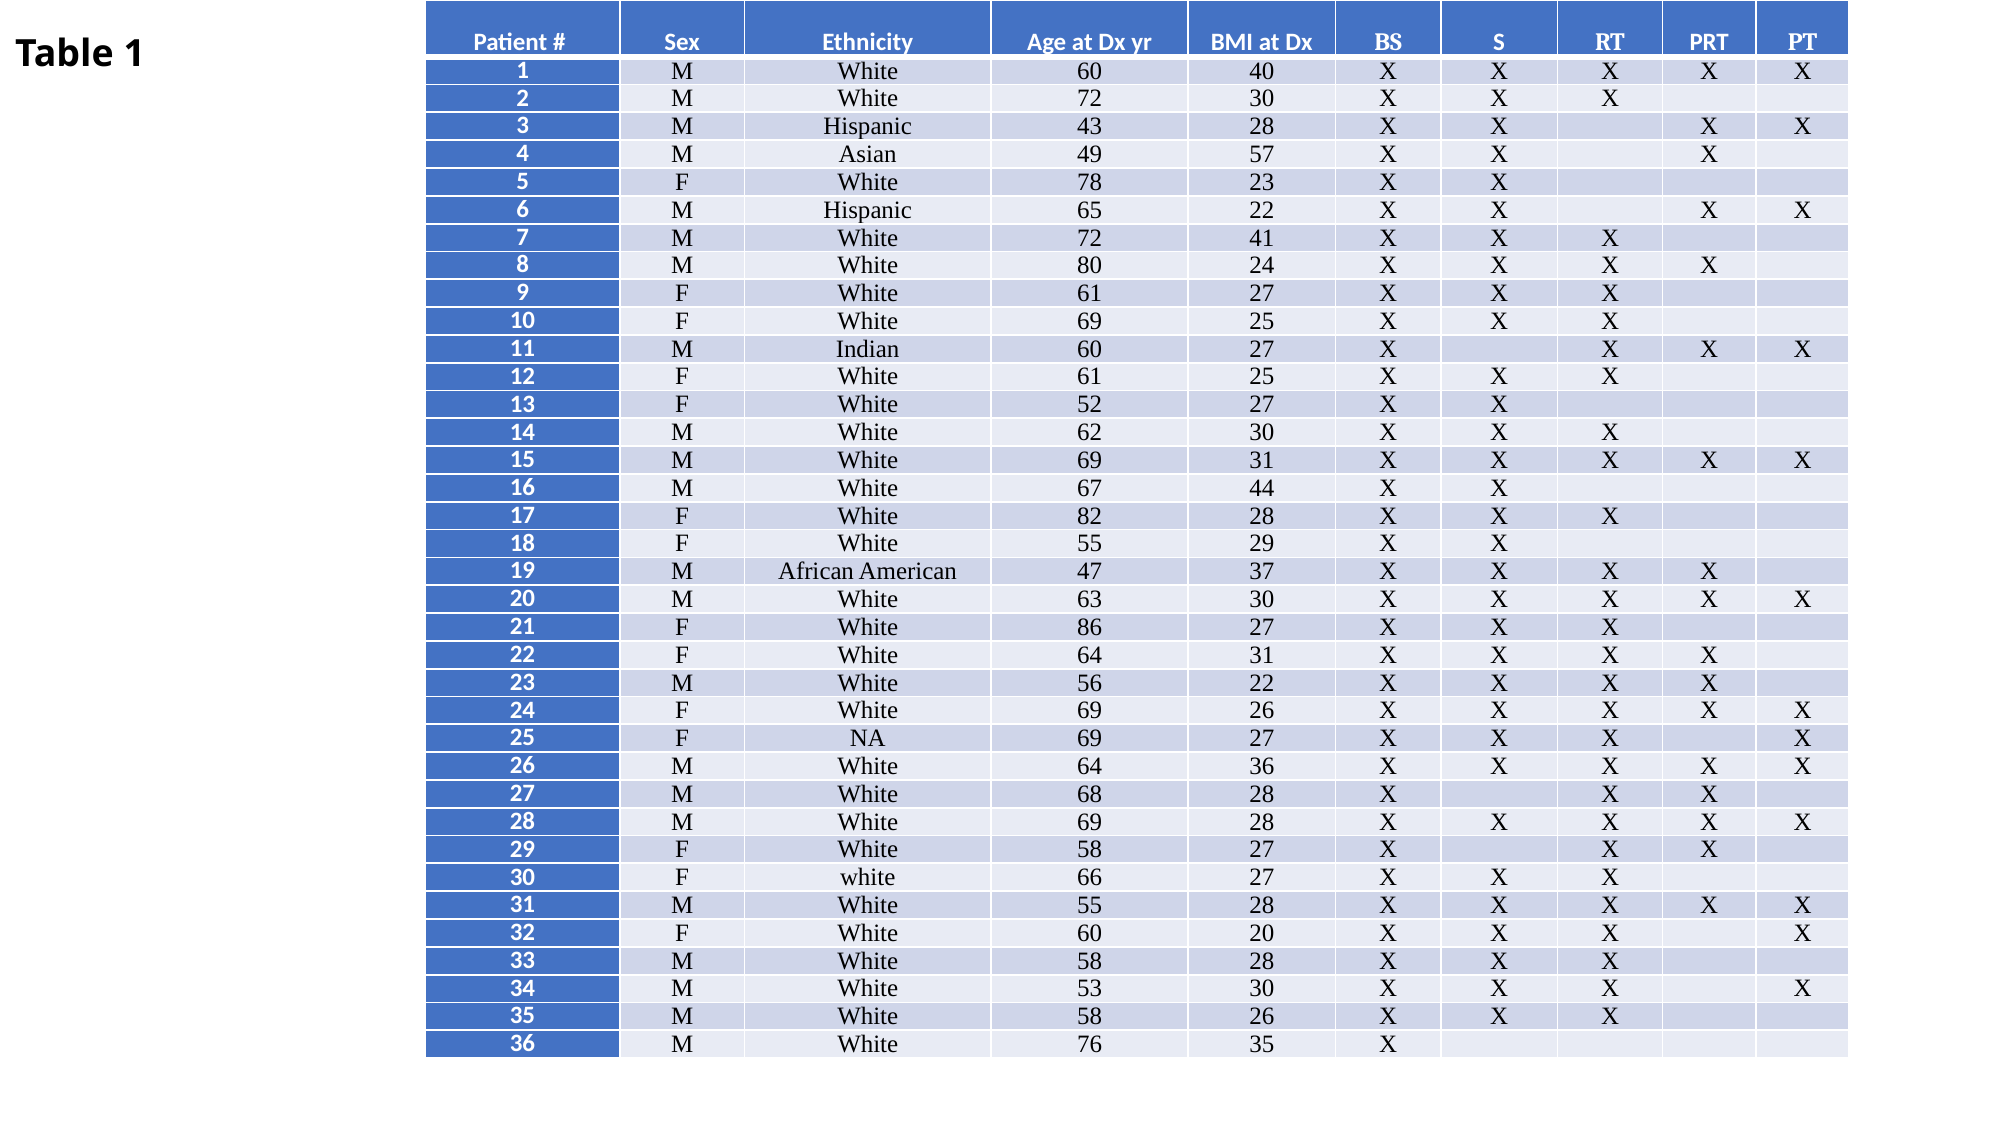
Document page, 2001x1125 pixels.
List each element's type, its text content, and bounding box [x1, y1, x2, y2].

table_cell 15 [426, 447, 619, 473]
table_cell 41 [1189, 225, 1335, 251]
table_cell [1442, 836, 1557, 862]
table_cell X [1442, 308, 1557, 334]
table_cell 60 [992, 60, 1187, 84]
table_cell X [1757, 336, 1848, 362]
table_header Ethnicity [745, 1, 990, 54]
table_cell [1663, 530, 1755, 557]
table_cell M [621, 558, 744, 584]
table_cell M [621, 670, 744, 696]
table_cell X [1757, 920, 1848, 946]
table_cell 28 [1189, 892, 1335, 918]
table_cell 64 [992, 753, 1187, 779]
table_cell X [1336, 280, 1440, 306]
table_cell X [1558, 642, 1662, 668]
table_cell 25 [426, 725, 619, 751]
table_cell X [1336, 948, 1440, 974]
table_cell X [1663, 809, 1755, 835]
table_cell 3 [426, 113, 619, 139]
table_cell 5 [426, 169, 619, 195]
table_cell White [745, 892, 990, 918]
table_cell 36 [1189, 753, 1335, 779]
table_cell 72 [992, 225, 1187, 251]
table_cell [1663, 920, 1755, 946]
table_cell 17 [426, 503, 619, 529]
table_cell NA [745, 725, 990, 751]
table_cell [1663, 364, 1755, 390]
table_cell White [745, 85, 990, 111]
table_cell 60 [992, 920, 1187, 946]
table_cell X [1663, 113, 1755, 139]
table_cell M [621, 948, 744, 974]
table_cell F [621, 280, 744, 306]
table_cell 6 [426, 197, 619, 223]
table_cell X [1442, 280, 1557, 306]
table_cell 25 [1189, 364, 1335, 390]
table_cell 58 [992, 1003, 1187, 1029]
table_cell F [621, 642, 744, 668]
table_cell [1757, 530, 1848, 557]
table_cell [1757, 280, 1848, 306]
table_cell X [1442, 391, 1557, 417]
table_cell 63 [992, 586, 1187, 612]
table_cell X [1442, 252, 1557, 278]
table_cell X [1558, 252, 1662, 278]
table_cell X [1442, 976, 1557, 1002]
table_cell [1757, 1003, 1848, 1029]
table_cell [1757, 85, 1848, 111]
table_cell [1442, 336, 1557, 362]
table_cell F [621, 614, 744, 640]
table_cell 55 [992, 892, 1187, 918]
table_cell 56 [992, 670, 1187, 696]
table_cell White [745, 697, 990, 723]
table_cell M [621, 113, 744, 139]
table_header S [1442, 1, 1557, 54]
table_cell 26 [426, 753, 619, 779]
table_cell X [1336, 197, 1440, 223]
table_cell 27 [1189, 864, 1335, 890]
table_cell X [1757, 447, 1848, 473]
table_cell 22 [426, 642, 619, 668]
table_cell X [1558, 976, 1662, 1002]
table_cell X [1757, 725, 1848, 751]
table_cell X [1336, 503, 1440, 529]
table_cell [1663, 503, 1755, 529]
table_cell 28 [1189, 809, 1335, 835]
table_cell 66 [992, 864, 1187, 890]
table_cell 26 [1189, 1003, 1335, 1029]
table_cell Hispanic [745, 113, 990, 139]
table_cell 20 [1189, 920, 1335, 946]
table_cell [1757, 364, 1848, 390]
table_cell [1558, 197, 1662, 223]
table_cell X [1663, 336, 1755, 362]
table_cell [1558, 113, 1662, 139]
table_cell X [1442, 614, 1557, 640]
table_cell 64 [992, 642, 1187, 668]
table_cell X [1336, 864, 1440, 890]
table_cell X [1336, 252, 1440, 278]
table_cell F [621, 725, 744, 751]
table_cell [1663, 419, 1755, 445]
table_cell X [1442, 85, 1557, 111]
table_cell 22 [1189, 670, 1335, 696]
table_cell 57 [1189, 141, 1335, 167]
table_cell [1757, 169, 1848, 195]
table_cell [1663, 280, 1755, 306]
table_header Sex [621, 1, 744, 54]
table_cell X [1663, 836, 1755, 862]
table_cell 86 [992, 614, 1187, 640]
table_header RT [1558, 1, 1662, 54]
table_cell X [1336, 670, 1440, 696]
table_cell M [621, 252, 744, 278]
table_cell M [621, 447, 744, 473]
table_cell White [745, 391, 990, 417]
table_cell 14 [426, 419, 619, 445]
table_cell [1663, 475, 1755, 501]
table_cell White [745, 920, 990, 946]
table_cell Indian [745, 336, 990, 362]
table_cell 29 [426, 836, 619, 862]
table_cell X [1336, 447, 1440, 473]
table_cell X [1442, 558, 1557, 584]
table_cell X [1558, 864, 1662, 890]
table_cell White [745, 809, 990, 835]
table_cell X [1442, 447, 1557, 473]
table_cell 24 [426, 697, 619, 723]
table_cell X [1558, 920, 1662, 946]
table_cell [1757, 670, 1848, 696]
table_cell [1442, 1031, 1557, 1057]
table_cell 27 [426, 781, 619, 807]
table_cell X [1336, 1003, 1440, 1029]
table_cell X [1757, 753, 1848, 779]
table_cell X [1558, 1003, 1662, 1029]
table_cell [1558, 391, 1662, 417]
table_cell [1558, 141, 1662, 167]
table_cell X [1757, 60, 1848, 84]
table_cell X [1336, 836, 1440, 862]
table_cell [1663, 1003, 1755, 1029]
table_cell X [1558, 364, 1662, 390]
table_cell [1757, 948, 1848, 974]
table_cell X [1558, 60, 1662, 84]
table_cell [1663, 308, 1755, 334]
table_cell X [1663, 670, 1755, 696]
table_cell 76 [992, 1031, 1187, 1057]
table_cell 2 [426, 85, 619, 111]
table_cell White [745, 836, 990, 862]
table_cell X [1558, 892, 1662, 918]
table_cell 61 [992, 364, 1187, 390]
table_cell X [1442, 113, 1557, 139]
table_cell 30 [1189, 419, 1335, 445]
table_cell M [621, 753, 744, 779]
table_cell 49 [992, 141, 1187, 167]
table_cell X [1336, 113, 1440, 139]
table_cell 29 [1189, 530, 1335, 557]
table_cell [1663, 391, 1755, 417]
table_cell X [1442, 948, 1557, 974]
table_cell X [1336, 85, 1440, 111]
table_cell X [1663, 447, 1755, 473]
table_cell X [1442, 364, 1557, 390]
table_cell [1663, 225, 1755, 251]
table_cell 65 [992, 197, 1187, 223]
table_cell 78 [992, 169, 1187, 195]
table_cell 24 [1189, 252, 1335, 278]
table_cell [1757, 503, 1848, 529]
table_cell X [1442, 60, 1557, 84]
table_cell 69 [992, 725, 1187, 751]
table_cell X [1757, 586, 1848, 612]
table_cell 69 [992, 809, 1187, 835]
table_cell 53 [992, 976, 1187, 1002]
table_cell White [745, 781, 990, 807]
table_cell X [1663, 892, 1755, 918]
table_cell 18 [426, 530, 619, 557]
table_cell X [1558, 308, 1662, 334]
table_cell 31 [1189, 447, 1335, 473]
table_cell 21 [426, 614, 619, 640]
table_cell 31 [1189, 642, 1335, 668]
table_cell 28 [1189, 781, 1335, 807]
table_cell M [621, 419, 744, 445]
table_cell 12 [426, 364, 619, 390]
table_cell 69 [992, 697, 1187, 723]
table_cell 43 [992, 113, 1187, 139]
table_cell [1558, 475, 1662, 501]
table_header Age at Dx yr [992, 1, 1187, 54]
table_cell M [621, 225, 744, 251]
table_cell [1757, 558, 1848, 584]
table_cell M [621, 781, 744, 807]
table_cell White [745, 1031, 990, 1057]
table_cell X [1336, 781, 1440, 807]
table_cell [1757, 1031, 1848, 1057]
table_cell [1757, 781, 1848, 807]
table_cell [1663, 725, 1755, 751]
table_cell X [1442, 670, 1557, 696]
table_cell [1663, 976, 1755, 1002]
table_cell 30 [1189, 586, 1335, 612]
table_cell X [1558, 336, 1662, 362]
table_cell X [1558, 419, 1662, 445]
table_cell M [621, 197, 744, 223]
table_cell X [1336, 920, 1440, 946]
table_cell [1757, 308, 1848, 334]
table_cell X [1336, 809, 1440, 835]
table_cell 36 [426, 1031, 619, 1057]
table_cell 72 [992, 85, 1187, 111]
table_cell 31 [426, 892, 619, 918]
table_cell [1757, 141, 1848, 167]
table_cell 60 [992, 336, 1187, 362]
table_cell X [1442, 920, 1557, 946]
table_cell Hispanic [745, 197, 990, 223]
table_cell 4 [426, 141, 619, 167]
table_cell 67 [992, 475, 1187, 501]
table_cell X [1558, 614, 1662, 640]
table_cell 44 [1189, 475, 1335, 501]
table_cell 27 [1189, 391, 1335, 417]
table_cell X [1442, 169, 1557, 195]
table_cell White [745, 976, 990, 1002]
table_cell [1663, 864, 1755, 890]
table_cell [1663, 85, 1755, 111]
table_cell 40 [1189, 60, 1335, 84]
table_cell X [1336, 614, 1440, 640]
table_cell F [621, 697, 744, 723]
table_cell X [1663, 697, 1755, 723]
table_cell F [621, 836, 744, 862]
table_header BS [1336, 1, 1440, 54]
table_cell X [1663, 753, 1755, 779]
table_cell 47 [992, 558, 1187, 584]
table_cell F [621, 920, 744, 946]
table_header BMI at Dx [1189, 1, 1335, 54]
table_cell 28 [1189, 948, 1335, 974]
table_cell X [1757, 892, 1848, 918]
table_cell X [1558, 670, 1662, 696]
table_cell X [1663, 141, 1755, 167]
table_cell 26 [1189, 697, 1335, 723]
table_cell X [1336, 391, 1440, 417]
table_cell F [621, 503, 744, 529]
table_cell 23 [426, 670, 619, 696]
table_cell White [745, 614, 990, 640]
table_cell X [1558, 753, 1662, 779]
table_cell X [1336, 725, 1440, 751]
table_cell X [1336, 336, 1440, 362]
table_cell White [745, 280, 990, 306]
table_cell X [1558, 503, 1662, 529]
table_cell X [1442, 475, 1557, 501]
table_cell [1558, 1031, 1662, 1057]
table_cell X [1336, 697, 1440, 723]
table_header PRT [1663, 1, 1755, 54]
table_cell 69 [992, 447, 1187, 473]
table_cell F [621, 364, 744, 390]
table_cell [1757, 475, 1848, 501]
table_cell 33 [426, 948, 619, 974]
table_cell X [1558, 781, 1662, 807]
table_cell [1757, 391, 1848, 417]
table_cell X [1757, 113, 1848, 139]
table_cell [1558, 530, 1662, 557]
table_cell X [1442, 419, 1557, 445]
table_cell 55 [992, 530, 1187, 557]
table_cell 27 [1189, 280, 1335, 306]
table_cell 27 [1189, 336, 1335, 362]
table_cell 37 [1189, 558, 1335, 584]
table_cell X [1757, 976, 1848, 1002]
table_cell X [1757, 697, 1848, 723]
table_cell X [1442, 503, 1557, 529]
table_cell 80 [992, 252, 1187, 278]
table_cell X [1442, 697, 1557, 723]
table_cell X [1442, 642, 1557, 668]
table_cell [1663, 1031, 1755, 1057]
table_cell X [1442, 864, 1557, 890]
table_header Patient # [426, 1, 619, 54]
table_cell White [745, 1003, 990, 1029]
table_cell White [745, 364, 990, 390]
table_cell X [1442, 141, 1557, 167]
table_cell White [745, 948, 990, 974]
table_cell 62 [992, 419, 1187, 445]
table_cell M [621, 475, 744, 501]
table_cell 52 [992, 391, 1187, 417]
table_cell X [1336, 475, 1440, 501]
table_cell 30 [426, 864, 619, 890]
table_cell X [1336, 642, 1440, 668]
table_cell 82 [992, 503, 1187, 529]
table_cell M [621, 85, 744, 111]
table_header PT [1757, 1, 1848, 54]
table_cell X [1442, 530, 1557, 557]
table_cell X [1442, 1003, 1557, 1029]
table_cell M [621, 1003, 744, 1029]
table_cell white [745, 864, 990, 890]
table_cell White [745, 169, 990, 195]
table_cell X [1336, 530, 1440, 557]
table_cell 30 [1189, 85, 1335, 111]
table_cell M [621, 586, 744, 612]
table_cell X [1558, 85, 1662, 111]
table_cell X [1558, 558, 1662, 584]
table_cell F [621, 864, 744, 890]
table_cell 8 [426, 252, 619, 278]
title Table 1 [0, 0, 167, 109]
table_cell M [621, 60, 744, 84]
table_cell X [1336, 419, 1440, 445]
table_cell X [1558, 725, 1662, 751]
table_cell [1757, 225, 1848, 251]
table_cell 30 [1189, 976, 1335, 1002]
table_cell [1757, 836, 1848, 862]
table_cell African American [745, 558, 990, 584]
table_cell 20 [426, 586, 619, 612]
table_cell X [1558, 586, 1662, 612]
table_cell X [1663, 781, 1755, 807]
table_cell 35 [1189, 1031, 1335, 1057]
table_cell 58 [992, 836, 1187, 862]
table_cell X [1757, 197, 1848, 223]
table_cell X [1558, 809, 1662, 835]
table_cell X [1663, 197, 1755, 223]
table_cell X [1336, 1031, 1440, 1057]
table_cell X [1663, 642, 1755, 668]
table_cell F [621, 530, 744, 557]
table_cell 16 [426, 475, 619, 501]
table_cell M [621, 976, 744, 1002]
table_cell 68 [992, 781, 1187, 807]
table_cell X [1663, 252, 1755, 278]
table_cell 23 [1189, 169, 1335, 195]
table_cell X [1336, 753, 1440, 779]
table_cell M [621, 141, 744, 167]
table_cell X [1336, 586, 1440, 612]
table_cell White [745, 670, 990, 696]
table_cell 27 [1189, 614, 1335, 640]
table_cell X [1442, 809, 1557, 835]
table_cell [1558, 169, 1662, 195]
table_cell X [1442, 586, 1557, 612]
table_cell X [1336, 141, 1440, 167]
table_cell X [1558, 836, 1662, 862]
table_cell 32 [426, 920, 619, 946]
table_cell Asian [745, 141, 990, 167]
table_cell White [745, 503, 990, 529]
table_cell White [745, 475, 990, 501]
table_cell 34 [426, 976, 619, 1002]
table_cell [1757, 419, 1848, 445]
table_cell 7 [426, 225, 619, 251]
table_cell X [1336, 558, 1440, 584]
table_cell White [745, 419, 990, 445]
table_cell X [1558, 948, 1662, 974]
table_cell White [745, 447, 990, 473]
table_cell 22 [1189, 197, 1335, 223]
table_cell X [1757, 809, 1848, 835]
table_cell X [1336, 364, 1440, 390]
table_cell [1663, 614, 1755, 640]
table_cell 27 [1189, 725, 1335, 751]
table_cell X [1442, 225, 1557, 251]
table_cell 28 [1189, 113, 1335, 139]
table_cell [1442, 781, 1557, 807]
table_cell X [1336, 60, 1440, 84]
table_cell X [1442, 725, 1557, 751]
table_cell X [1442, 753, 1557, 779]
table_cell 1 [426, 60, 619, 84]
table_cell White [745, 753, 990, 779]
table_cell White [745, 586, 990, 612]
table_cell 28 [426, 809, 619, 835]
table_cell X [1442, 197, 1557, 223]
table_cell 27 [1189, 836, 1335, 862]
table_cell M [621, 809, 744, 835]
table_cell 58 [992, 948, 1187, 974]
table_cell 9 [426, 280, 619, 306]
table_cell X [1663, 60, 1755, 84]
table_cell [1663, 169, 1755, 195]
table_cell M [621, 336, 744, 362]
table_cell [1757, 642, 1848, 668]
table_cell X [1336, 976, 1440, 1002]
table_cell X [1558, 225, 1662, 251]
table_cell [1757, 252, 1848, 278]
table_cell M [621, 892, 744, 918]
table_cell X [1336, 225, 1440, 251]
table_cell 10 [426, 308, 619, 334]
table_cell [1757, 864, 1848, 890]
table_cell X [1558, 697, 1662, 723]
table_cell M [621, 1031, 744, 1057]
table_cell 13 [426, 391, 619, 417]
table_cell F [621, 169, 744, 195]
table_cell [1757, 614, 1848, 640]
table_cell X [1558, 447, 1662, 473]
table_cell X [1442, 892, 1557, 918]
table_cell F [621, 308, 744, 334]
table_cell 19 [426, 558, 619, 584]
table_cell White [745, 60, 990, 84]
table_cell X [1336, 892, 1440, 918]
table_cell F [621, 391, 744, 417]
table_cell X [1663, 586, 1755, 612]
table_cell 35 [426, 1003, 619, 1029]
table_cell X [1663, 558, 1755, 584]
table_cell 11 [426, 336, 619, 362]
table_cell 25 [1189, 308, 1335, 334]
table_cell White [745, 252, 990, 278]
table_cell X [1336, 169, 1440, 195]
table_cell X [1558, 280, 1662, 306]
table_cell White [745, 225, 990, 251]
table_cell White [745, 530, 990, 557]
table_cell 69 [992, 308, 1187, 334]
table_cell White [745, 642, 990, 668]
table_cell 61 [992, 280, 1187, 306]
table_cell 28 [1189, 503, 1335, 529]
table_cell X [1336, 308, 1440, 334]
table_cell [1663, 948, 1755, 974]
table_cell White [745, 308, 990, 334]
